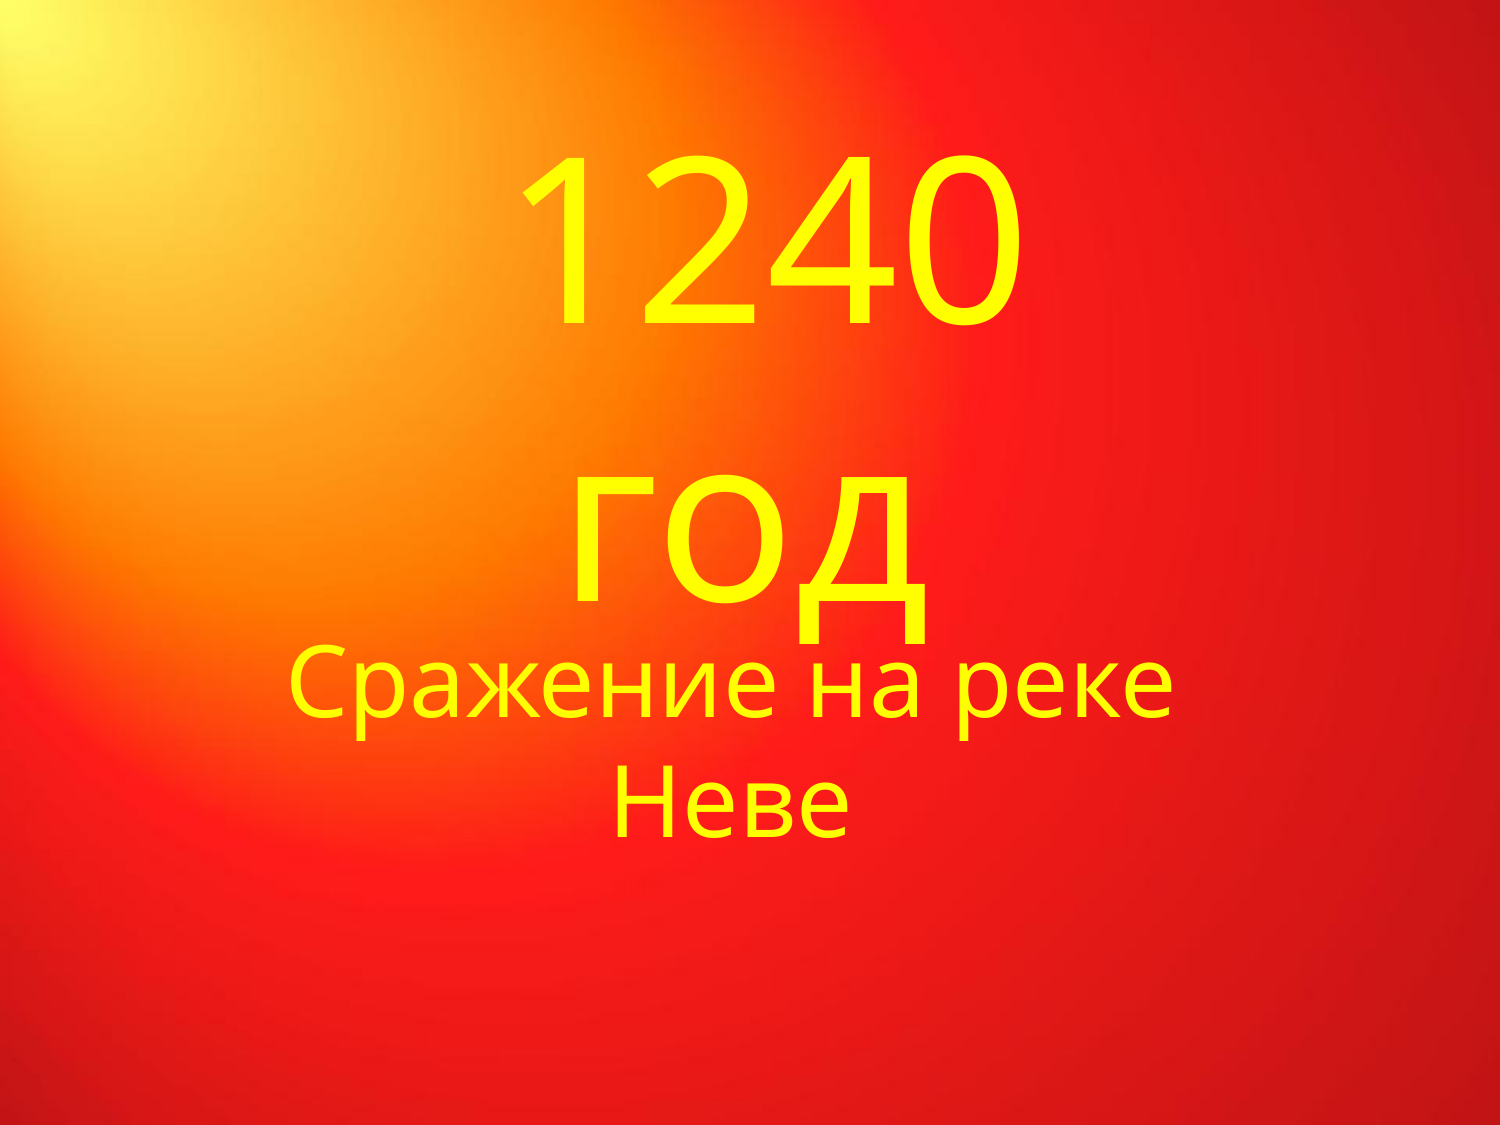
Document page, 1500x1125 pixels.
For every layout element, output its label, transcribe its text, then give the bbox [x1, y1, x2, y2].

picture [0, 0, 1500, 1125]
title 1240 год [241, 184, 1247, 556]
subtitle Сражение на реке Неве [206, 609, 1256, 772]
